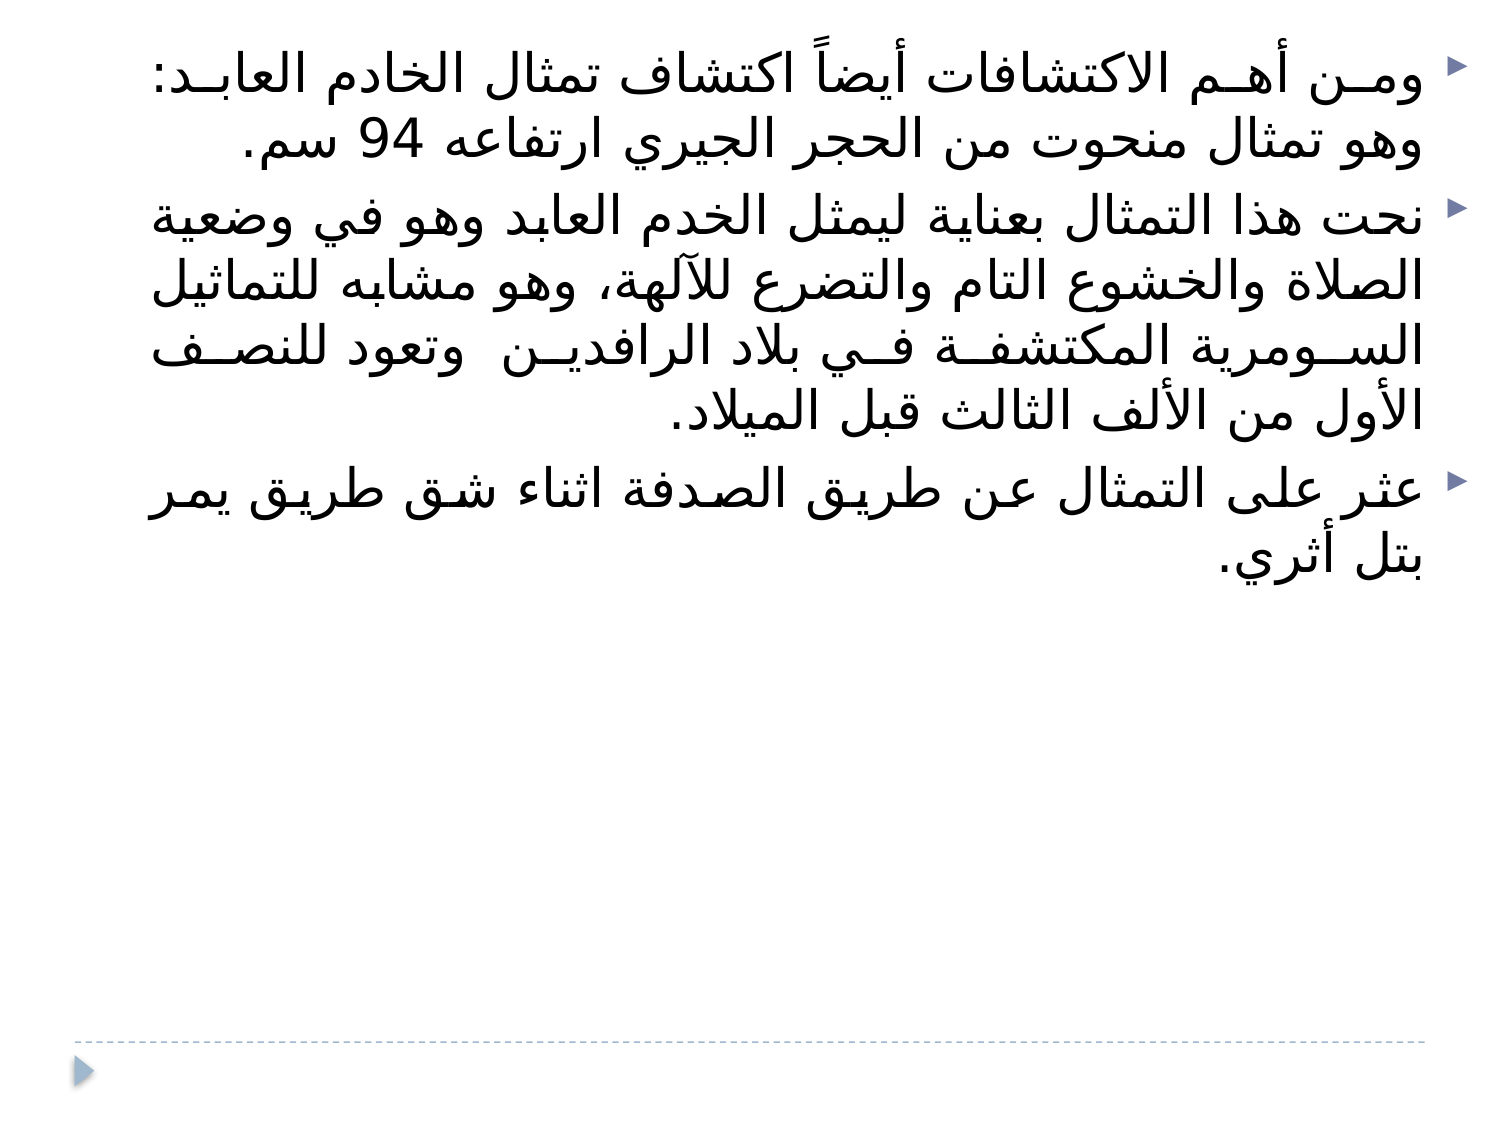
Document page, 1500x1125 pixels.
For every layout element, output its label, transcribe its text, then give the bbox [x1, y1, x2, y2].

text_box ومن أهم الاكتشافات أيضاً اكتشاف تمثال الخادم العابد: وهو تمثال منحوت من الحجر الجيري ارتفاعه 94 سم. نحت هذا التمثال بعناية ليمثل الخدم العابد وهو في وضعية الصلاة والخشوع التام والتضرع للآلهة، وهو مشابه للتماثيل السومرية المكتشفة في بلاد الرافدين وتعود للنصف الأول من الألف الثالث قبل الميلاد. عثر على التمثال عن طريق الصدفة اثناء شق طريق يمر بتل أثري. [135, 30, 1486, 480]
